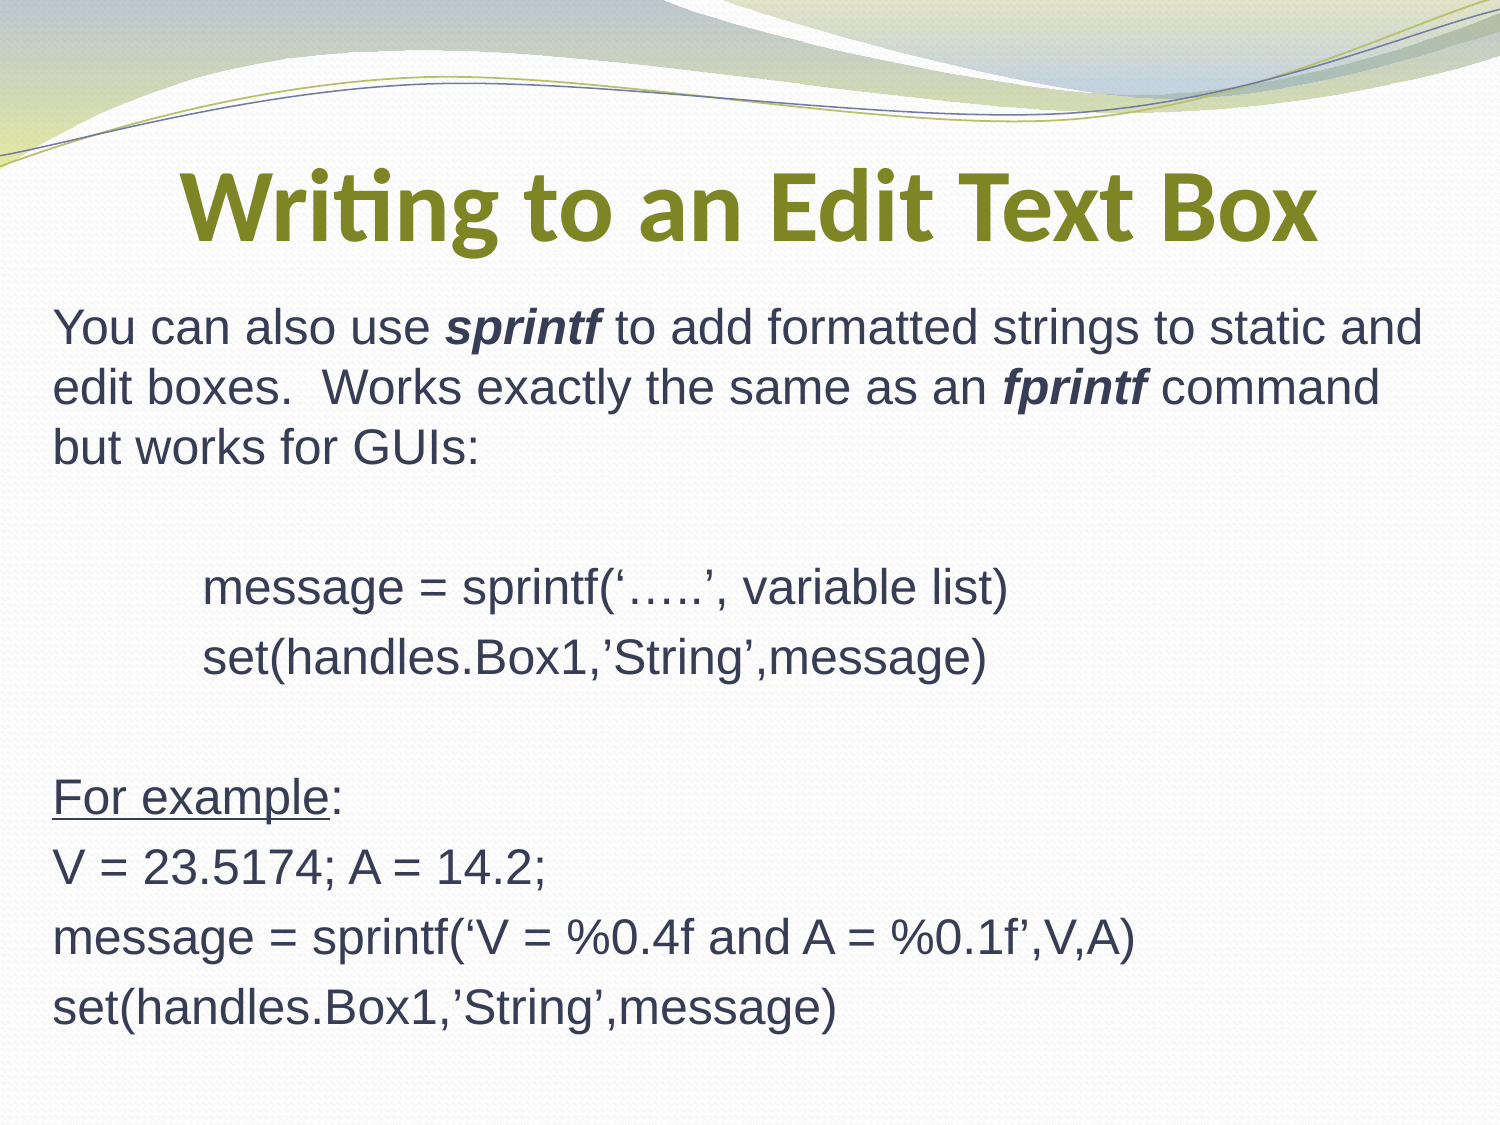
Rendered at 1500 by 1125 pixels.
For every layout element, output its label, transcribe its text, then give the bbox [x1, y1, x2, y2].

title Writing to an Edit Text Box [75, 75, 1425, 263]
list You can also use sprintf to add formatted strings to static and edit boxes. Works exactly the same as an fprintf command but works for GUIs: message = sprintf(‘…..’, variable list) set(handles.Box1,’String’,message) For example: V = 23.5174; A = 14.2; message = sprintf(‘V = %0.4f and A = %0.1f’,V,A) set(handles.Box1,’String’,message) [37, 287, 1463, 1100]
